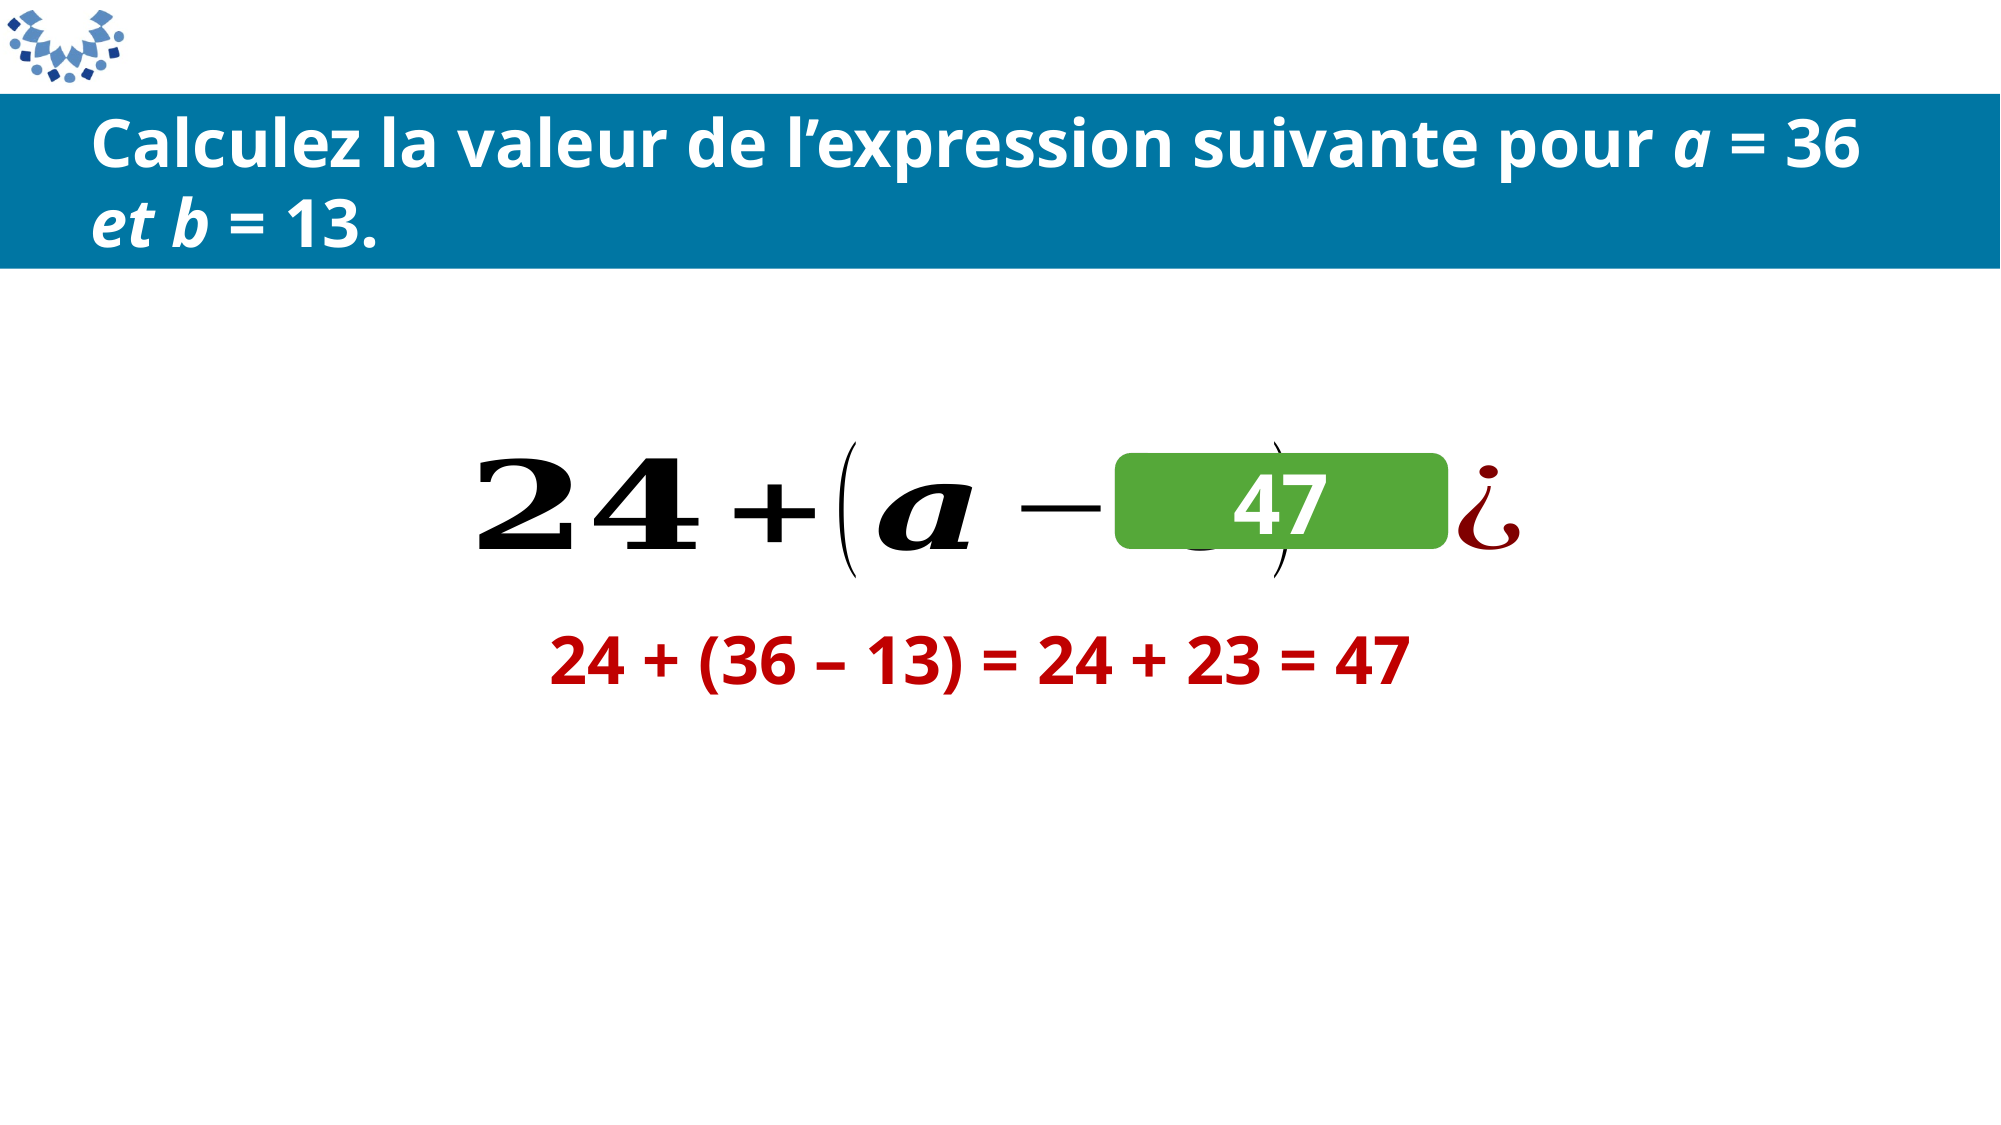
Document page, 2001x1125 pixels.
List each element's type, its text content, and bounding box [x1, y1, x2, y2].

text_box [468, 434, 1532, 586]
picture [0, 10, 129, 87]
text_box 24 + (36 – 13) = 24 + 23 = 47 [516, 610, 1428, 706]
text_box Calculez la valeur de l’expression suivante pour a = 36 et b = 13. [0, 93, 2000, 269]
